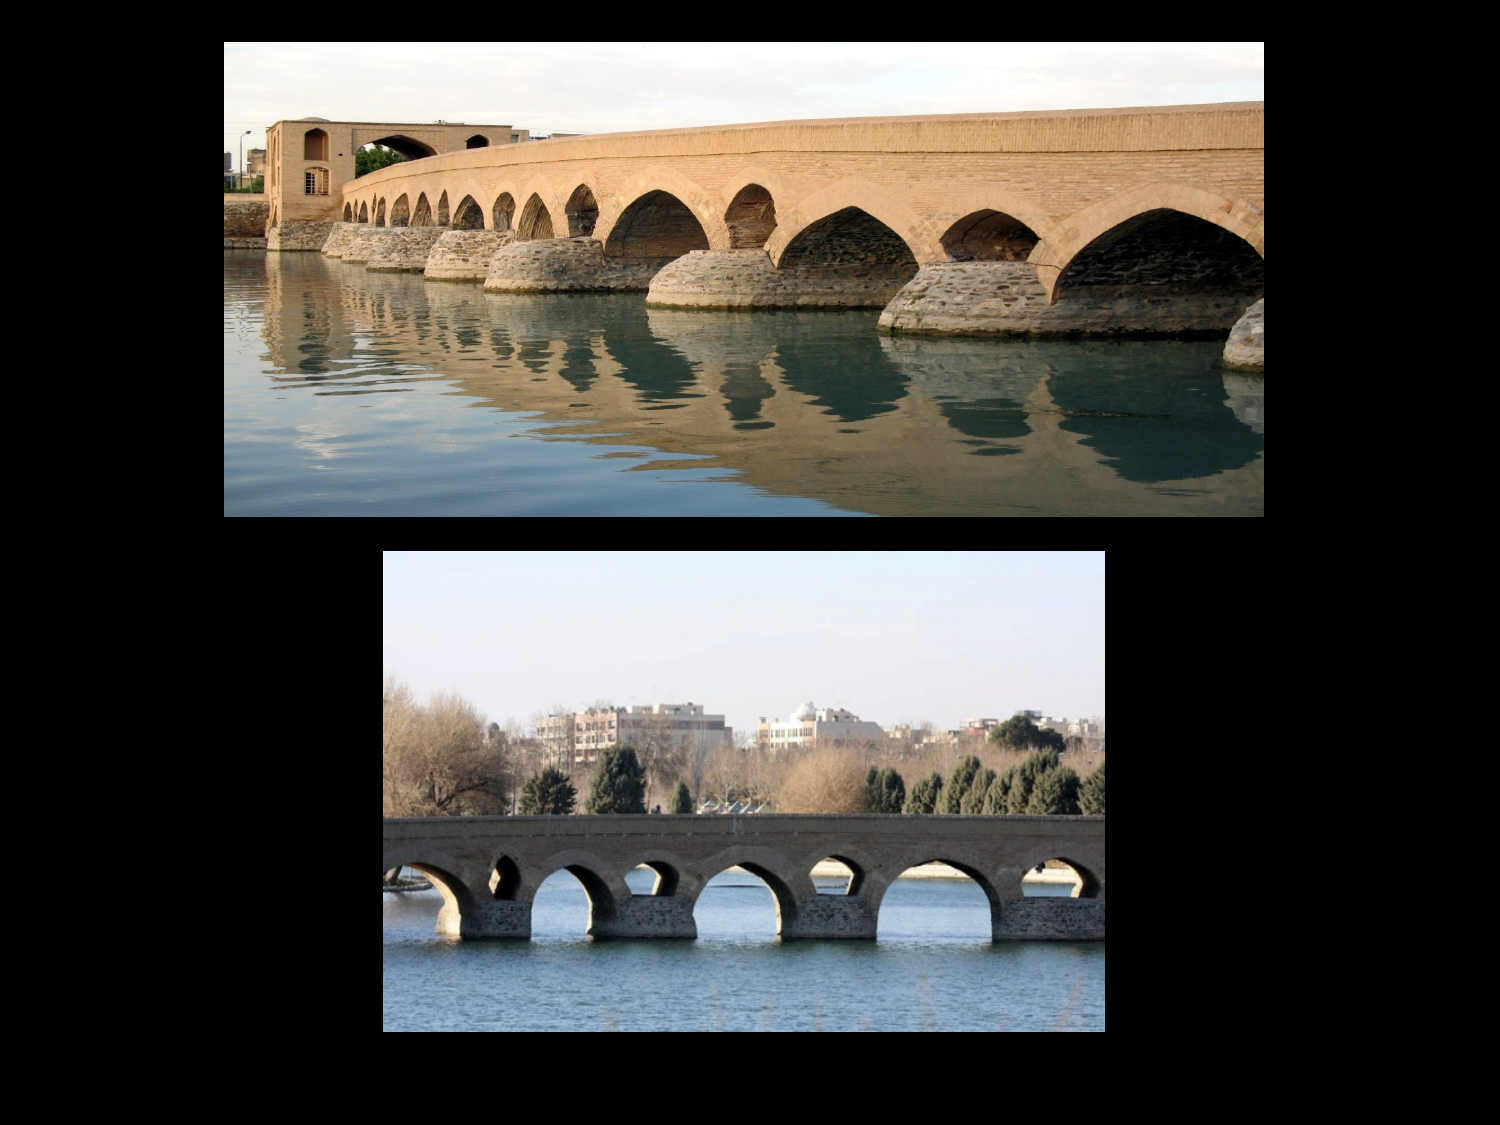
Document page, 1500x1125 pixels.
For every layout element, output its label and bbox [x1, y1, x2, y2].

picture [224, 41, 1265, 517]
picture [383, 551, 1105, 1032]
